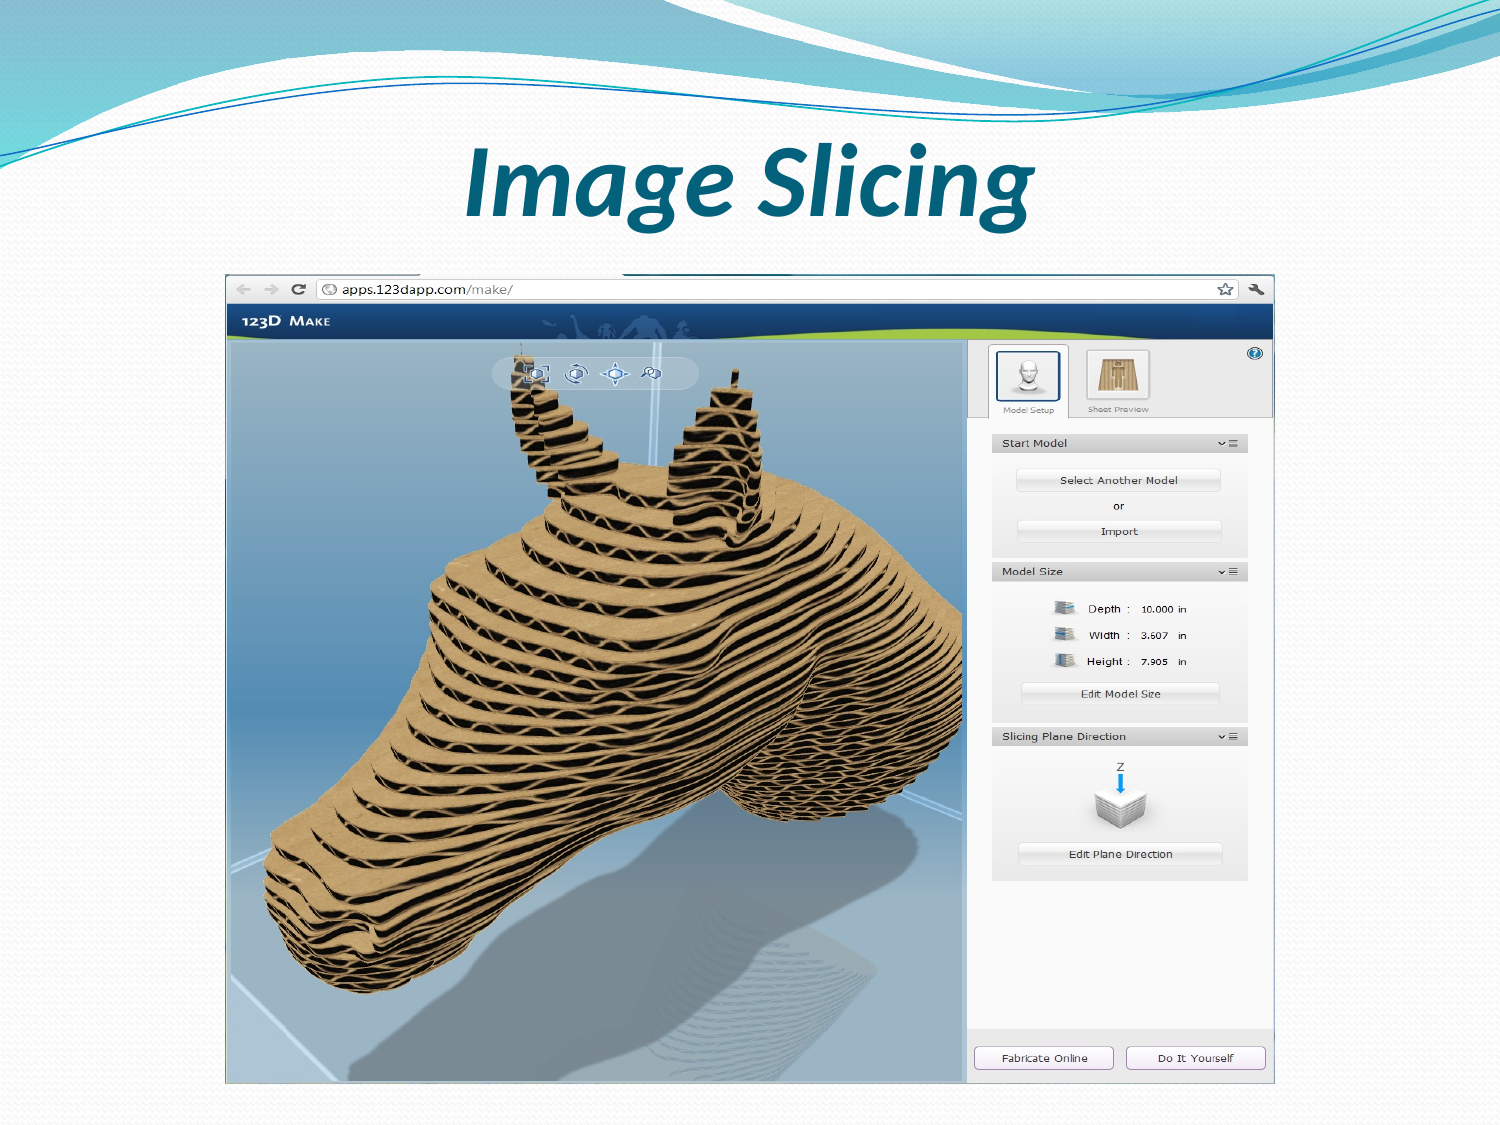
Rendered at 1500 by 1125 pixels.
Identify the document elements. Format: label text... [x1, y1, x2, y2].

picture [224, 274, 1276, 1085]
title Image Slicing [75, 50, 1425, 238]
